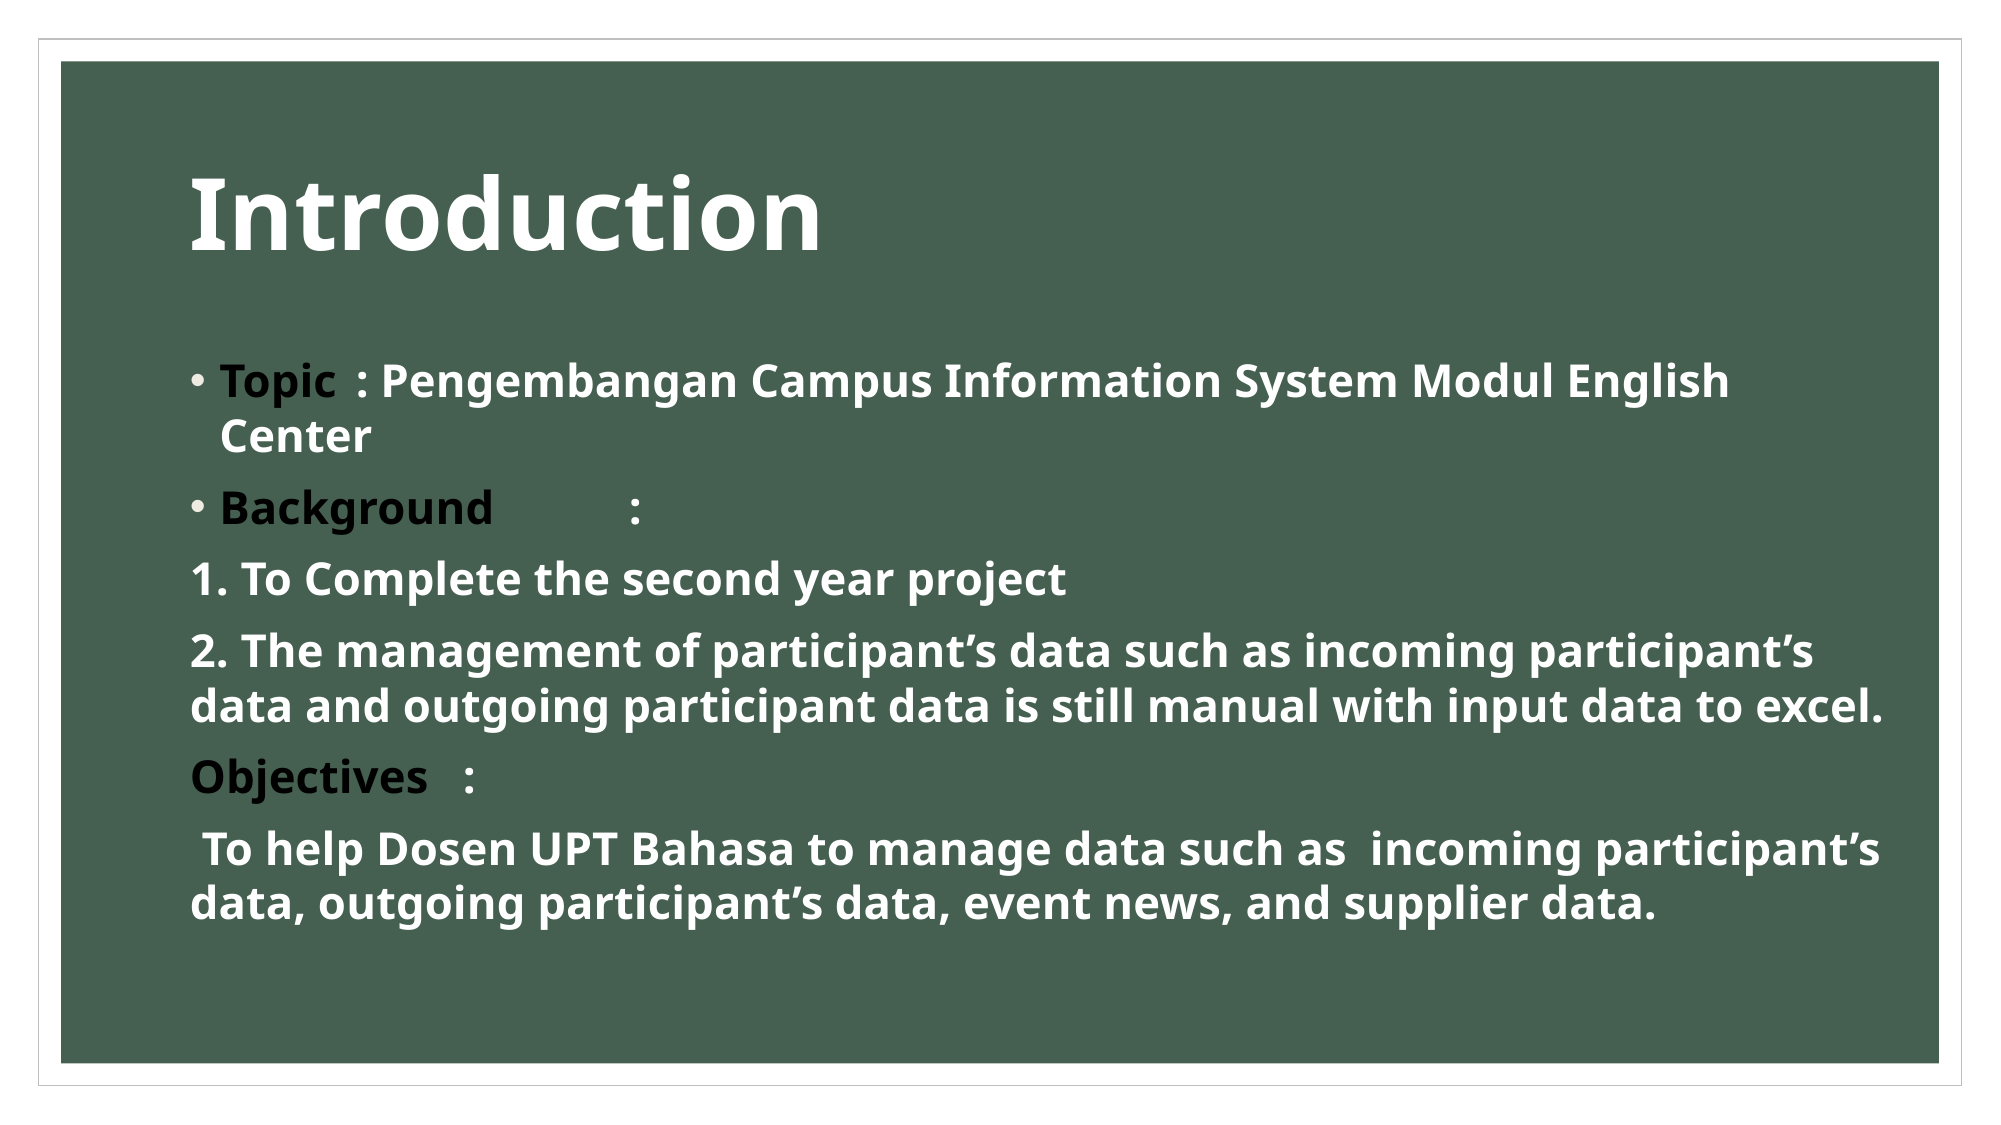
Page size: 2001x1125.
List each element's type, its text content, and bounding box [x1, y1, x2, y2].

list Topic : Pengembangan Campus Information System Modul English Center Background : 1. To Complete the second year project 2. The management of participant’s data such as incoming participant’s data and outgoing participant data is still manual with input data to excel. Objectives : To help Dosen UPT Bahasa to manage data such as incoming participant’s data, outgoing participant’s data, event news, and supplier data. [174, 345, 1903, 990]
title Introduction [174, 105, 1825, 331]
